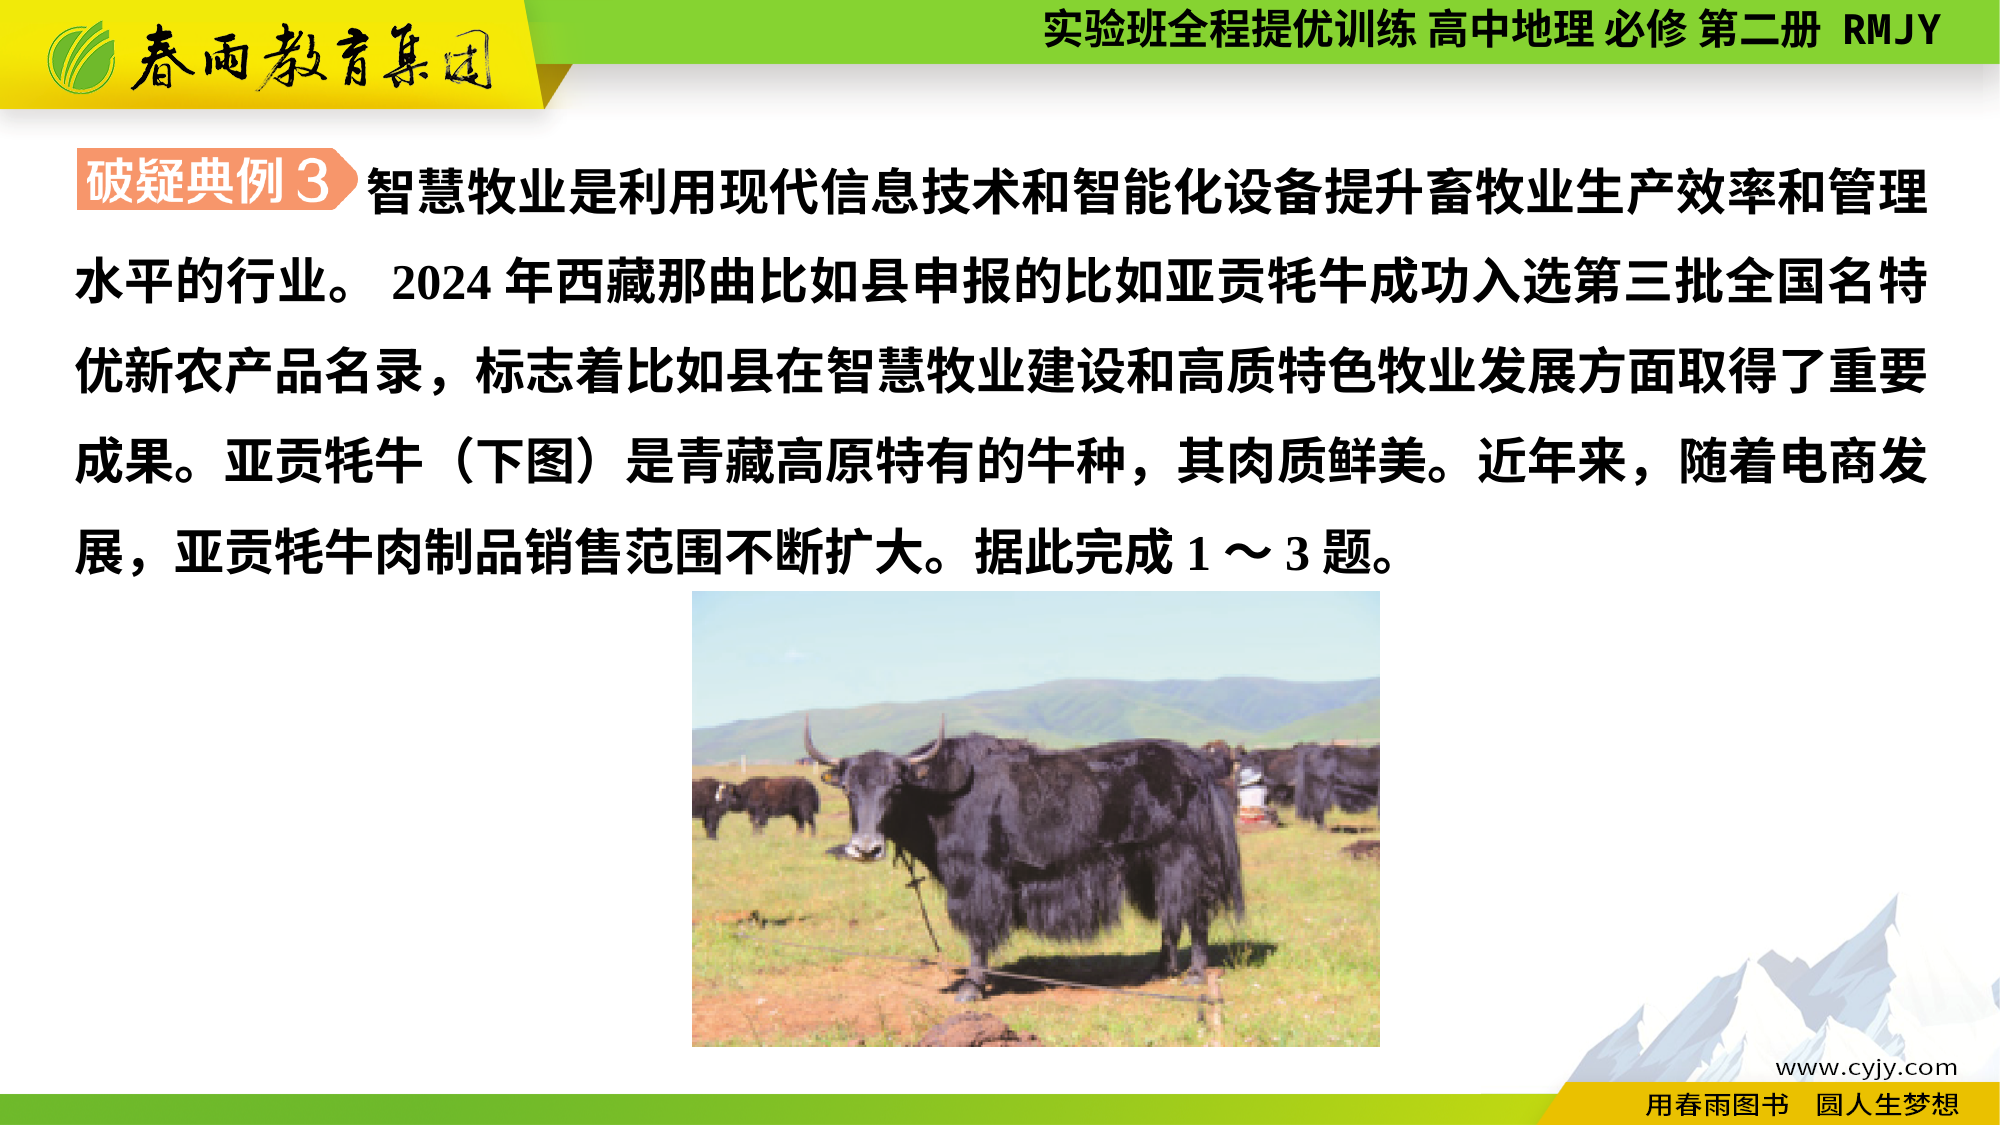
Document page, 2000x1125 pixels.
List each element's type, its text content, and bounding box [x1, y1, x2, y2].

list 智慧牧业是利用现代信息技术和智能化设备提升畜牧业生产效率和管理水平的行业。2024年西藏那曲比如县申报的比如亚贡牦牛成功入选第三批全国名特优新农产品名录，标志着比如县在智慧牧业建设和高质特色牧业发展方面取得了重要成果。亚贡牦牛（下图）是青藏高原特有的牛种，其肉质鲜美。近年来，随着电商发展，亚贡牦牛肉制品销售范围不断扩大。据此完成1～3题。 [59, 122, 1944, 592]
picture [0, 0, 2000, 1125]
